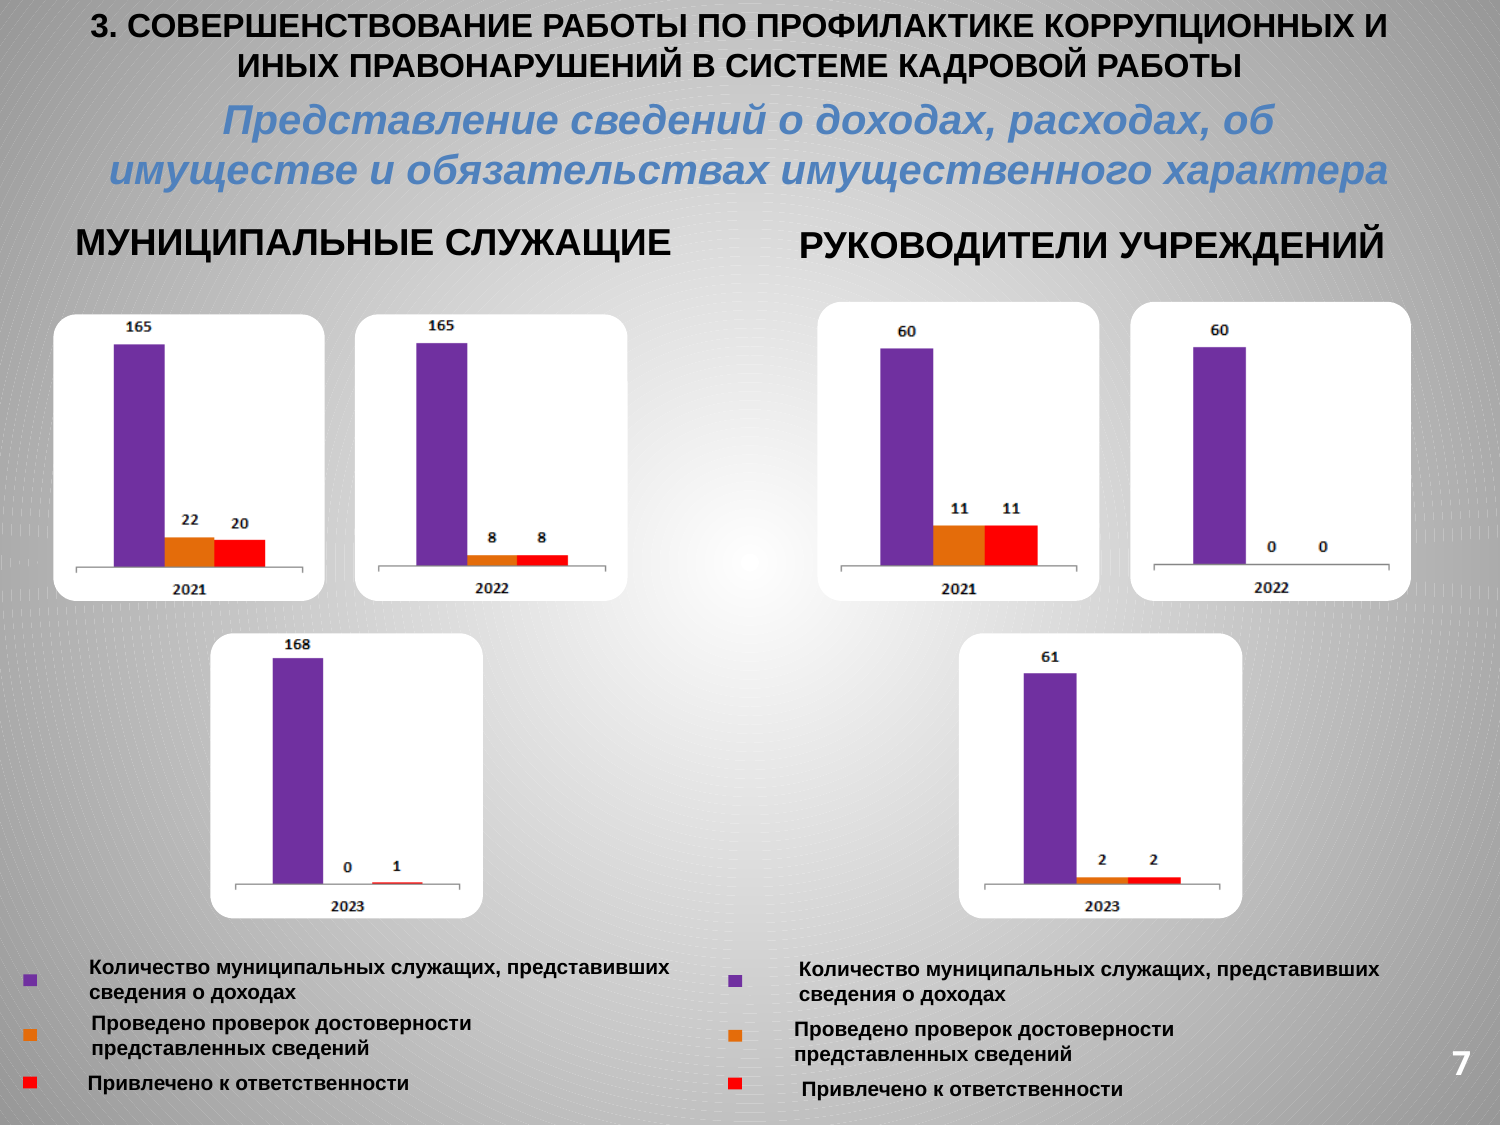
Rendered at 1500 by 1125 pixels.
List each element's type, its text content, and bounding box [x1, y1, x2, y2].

picture [354, 314, 628, 602]
text_box МУНИЦИПАЛЬНЫЕ СЛУЖАЩИЕ [60, 210, 722, 271]
text_box Количество муниципальных служащих, представивших сведения о доходах [784, 948, 1401, 1013]
text_box [21, 1027, 39, 1043]
text_box [726, 1028, 744, 1044]
text_box [726, 1075, 744, 1091]
text_box Проведено проверок достоверности представленных сведений [779, 1008, 1361, 1073]
picture [817, 301, 1100, 602]
text_box 3. СОВЕРШЕНСТВОВАНИЕ РАБОТЫ ПО ПРОФИЛАКТИКЕ КОРРУПЦИОННЫХ И ИНЫХ ПРАВОНАРУШЕНИЙ В СИСТЕМЕ КАДРОВОЙ РАБОТЫ [63, 0, 1418, 91]
picture [958, 633, 1243, 919]
picture [1130, 301, 1412, 602]
text_box [21, 1075, 39, 1091]
text_box [726, 973, 744, 989]
text_box Количество муниципальных служащих, представивших сведения о доходах [74, 946, 691, 1012]
text_box Проведено проверок достоверности представленных сведений [76, 1002, 658, 1062]
text_box 7 [1423, 1034, 1500, 1090]
text_box Представление сведений о доходах, расходах, об имуществе и обязательствах имущественного характера [83, 85, 1414, 201]
text_box Привлечено к ответственности [72, 1062, 723, 1103]
text_box [21, 972, 39, 988]
picture [210, 633, 484, 919]
text_box Привлечено к ответственности [786, 1068, 1165, 1109]
picture [53, 314, 325, 602]
text_box РУКОВОДИТЕЛИ УЧРЕЖДЕНИЙ [784, 214, 1446, 274]
text_box [60, 197, 1424, 349]
